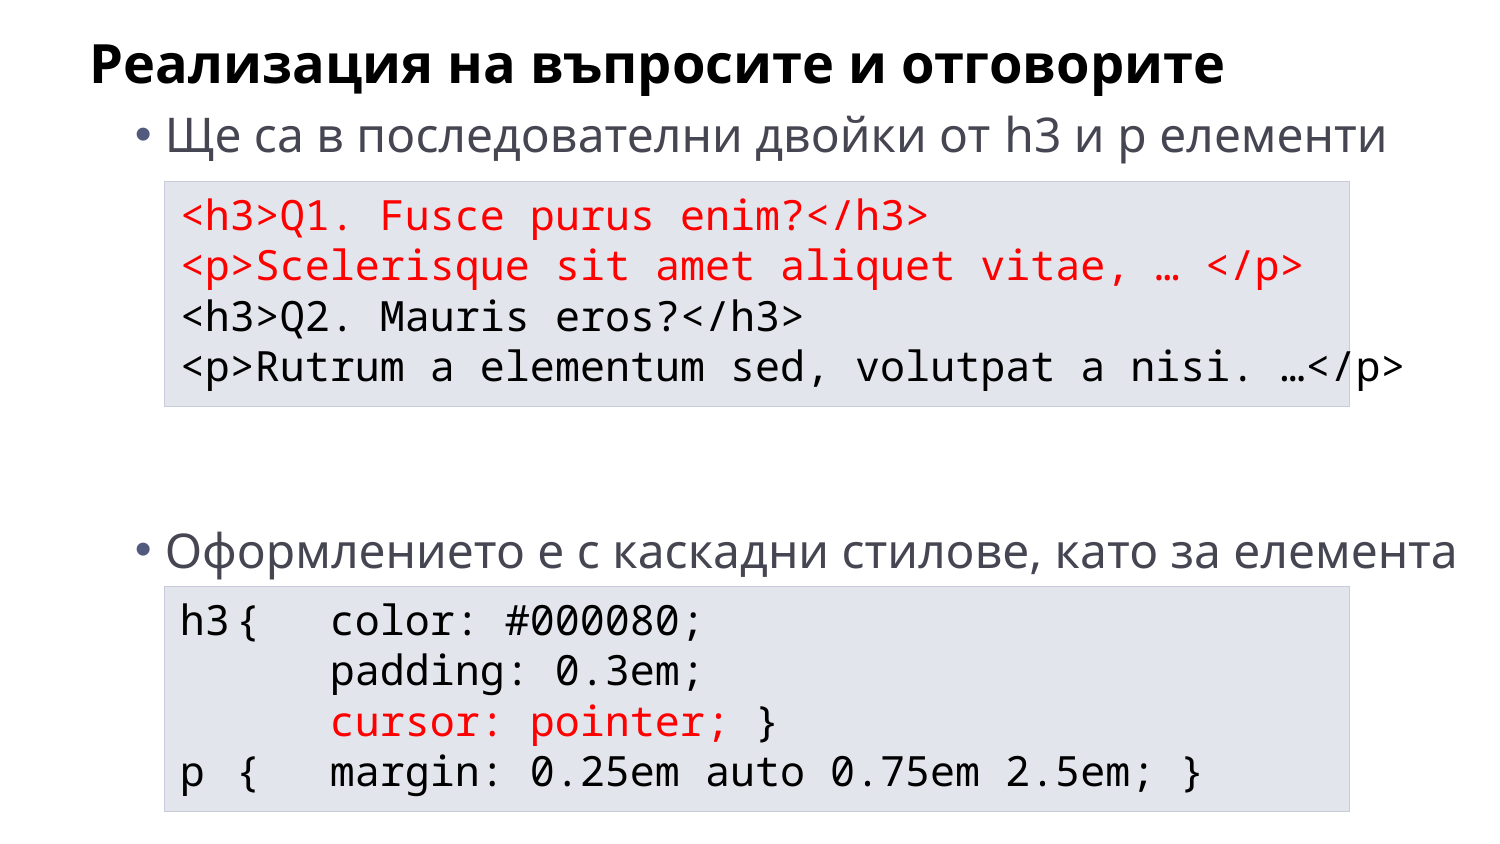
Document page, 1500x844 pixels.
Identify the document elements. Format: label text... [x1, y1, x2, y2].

text_box <h3>Q1. Fusce purus enim?</h3> <p>Scelerisque sit amet aliquet vitae, … </p> <h3>Q2. Mauris eros?</h3> <p>Rutrum a elementum sed, volutpat a nisi. …</p> [164, 181, 1350, 407]
list Реализация на въпросите и отговорите Ще са в последователни двойки от h3 и p елементи Оформлението е с каскадни стилове, като за елемента h3 е зададен курсор като че ли е хипервръзка [75, 21, 1475, 835]
text_box h3 { color: #000080; padding: 0.3em; cursor: pointer; } p { margin: 0.25em auto 0.75em 2.5em; } [164, 586, 1350, 812]
